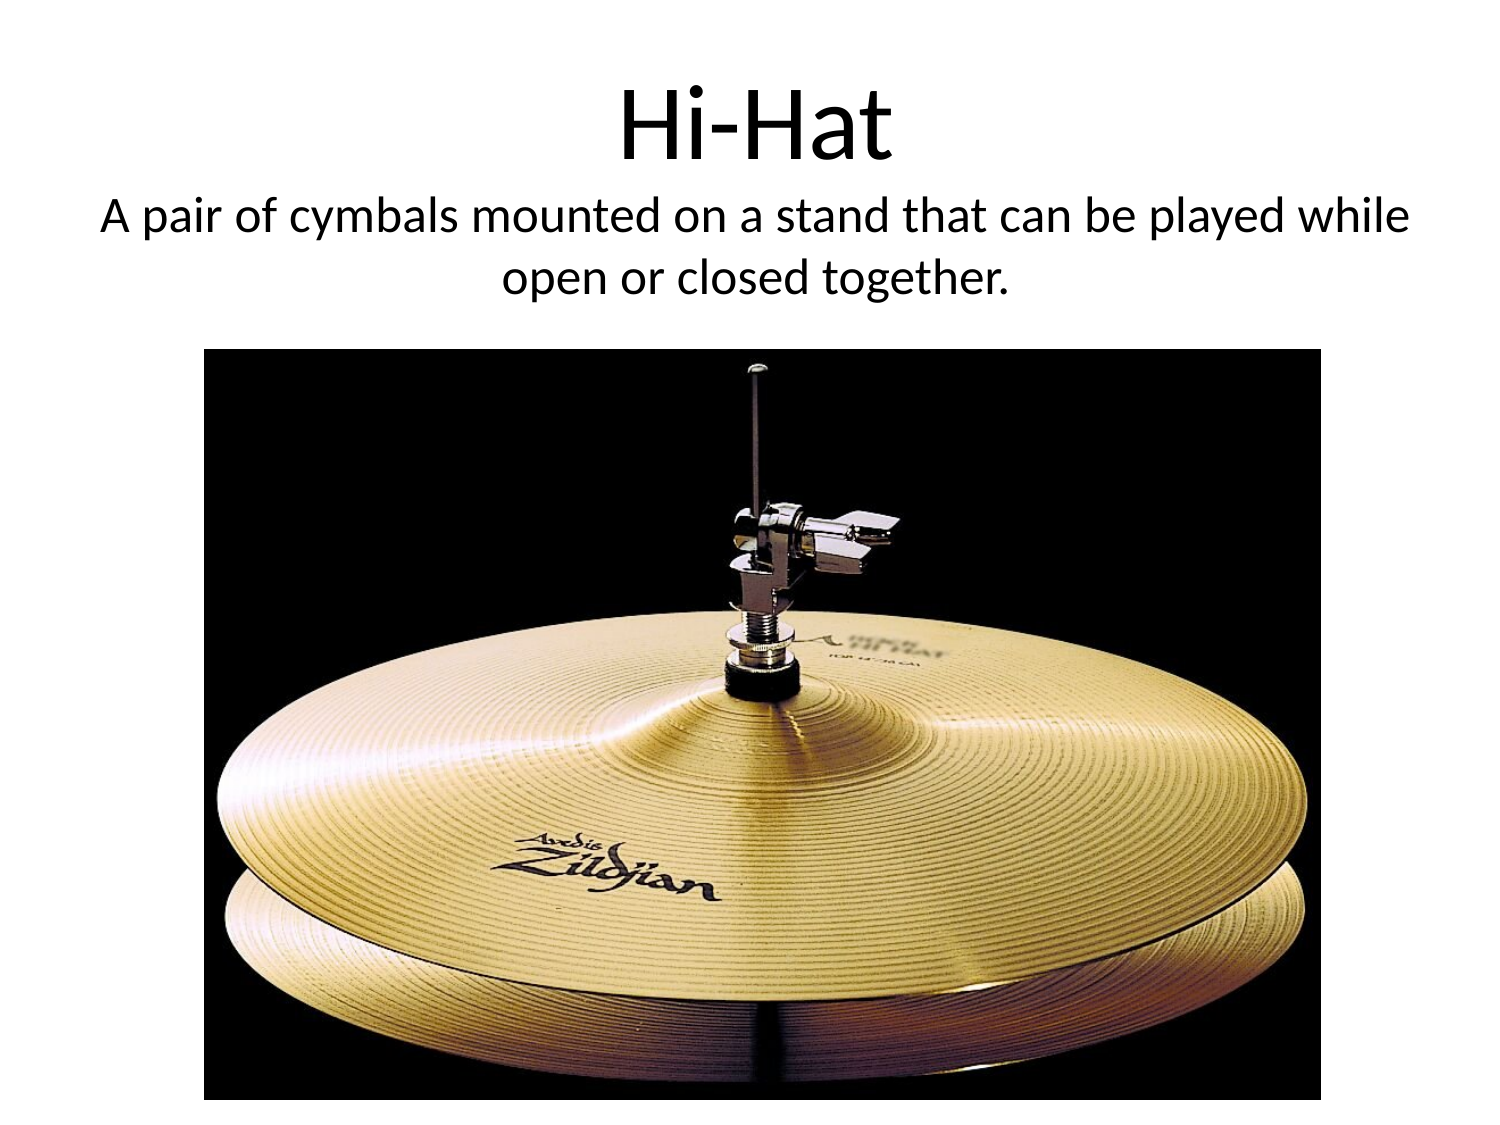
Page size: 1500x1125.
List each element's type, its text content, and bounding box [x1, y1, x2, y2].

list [204, 349, 1321, 1101]
title Hi-Hat A pair of cymbals mounted on a stand that can be played while open or closed together. [75, 45, 1438, 313]
